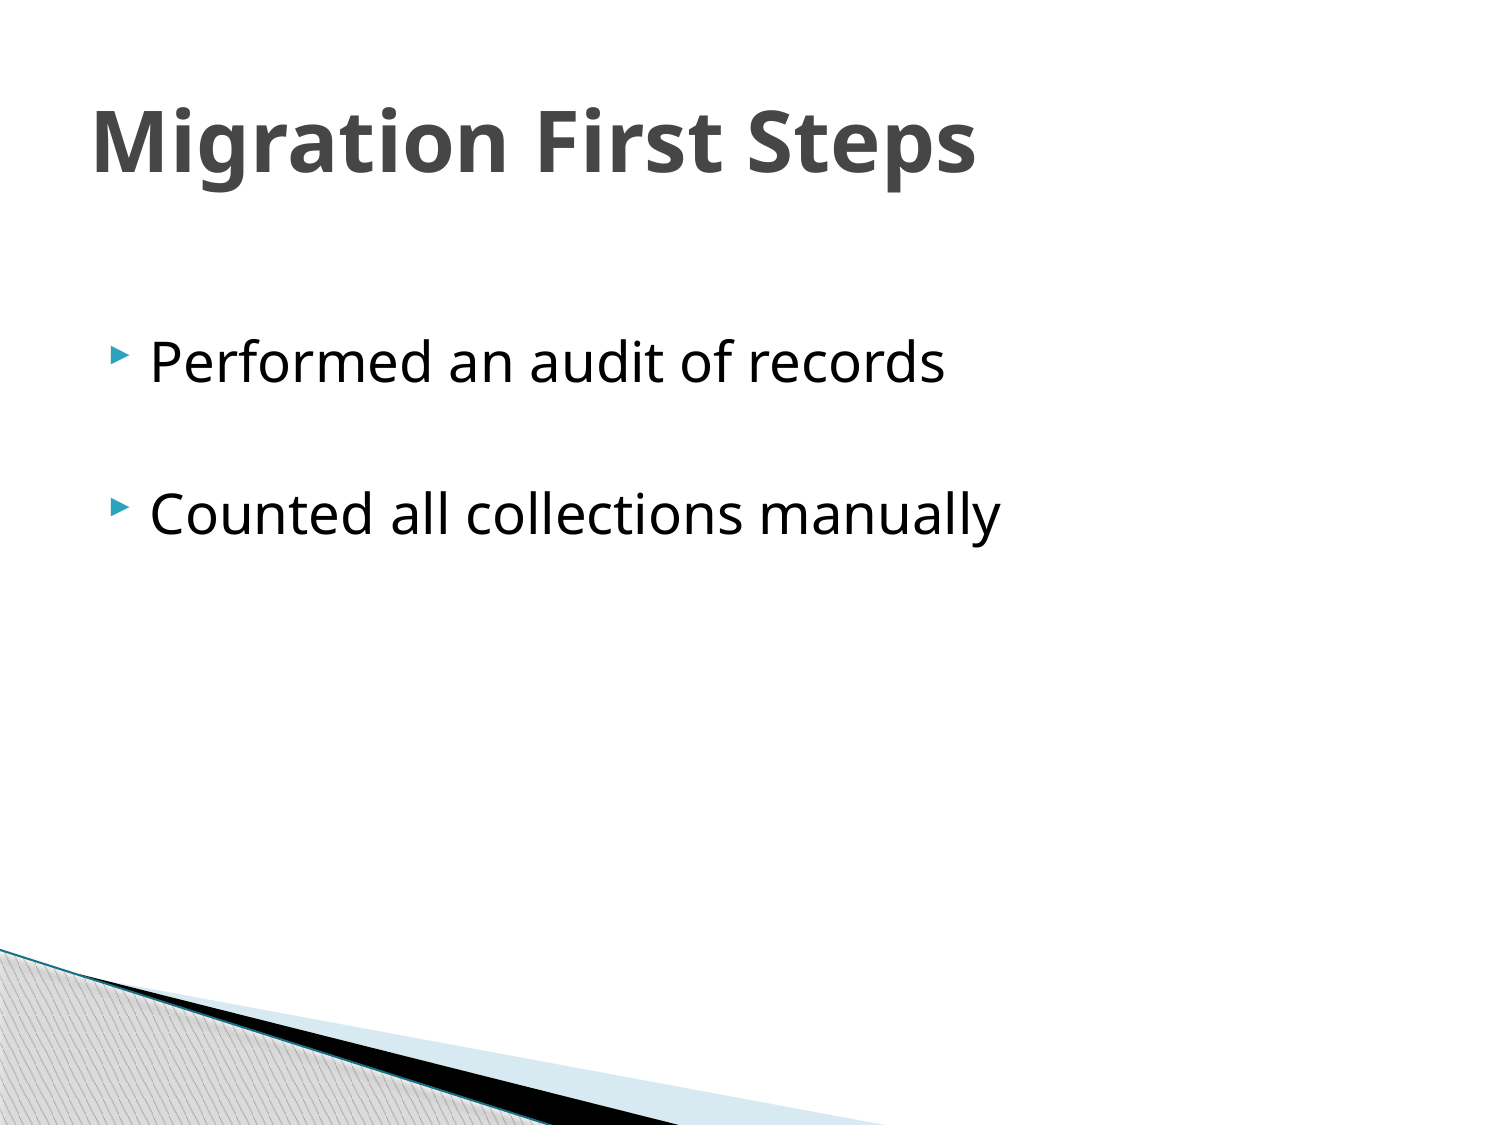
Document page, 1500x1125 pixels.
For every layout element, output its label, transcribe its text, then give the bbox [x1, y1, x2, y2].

title Migration First Steps [75, 45, 1425, 233]
list Performed an audit of records Counted all collections manually [75, 243, 1425, 986]
